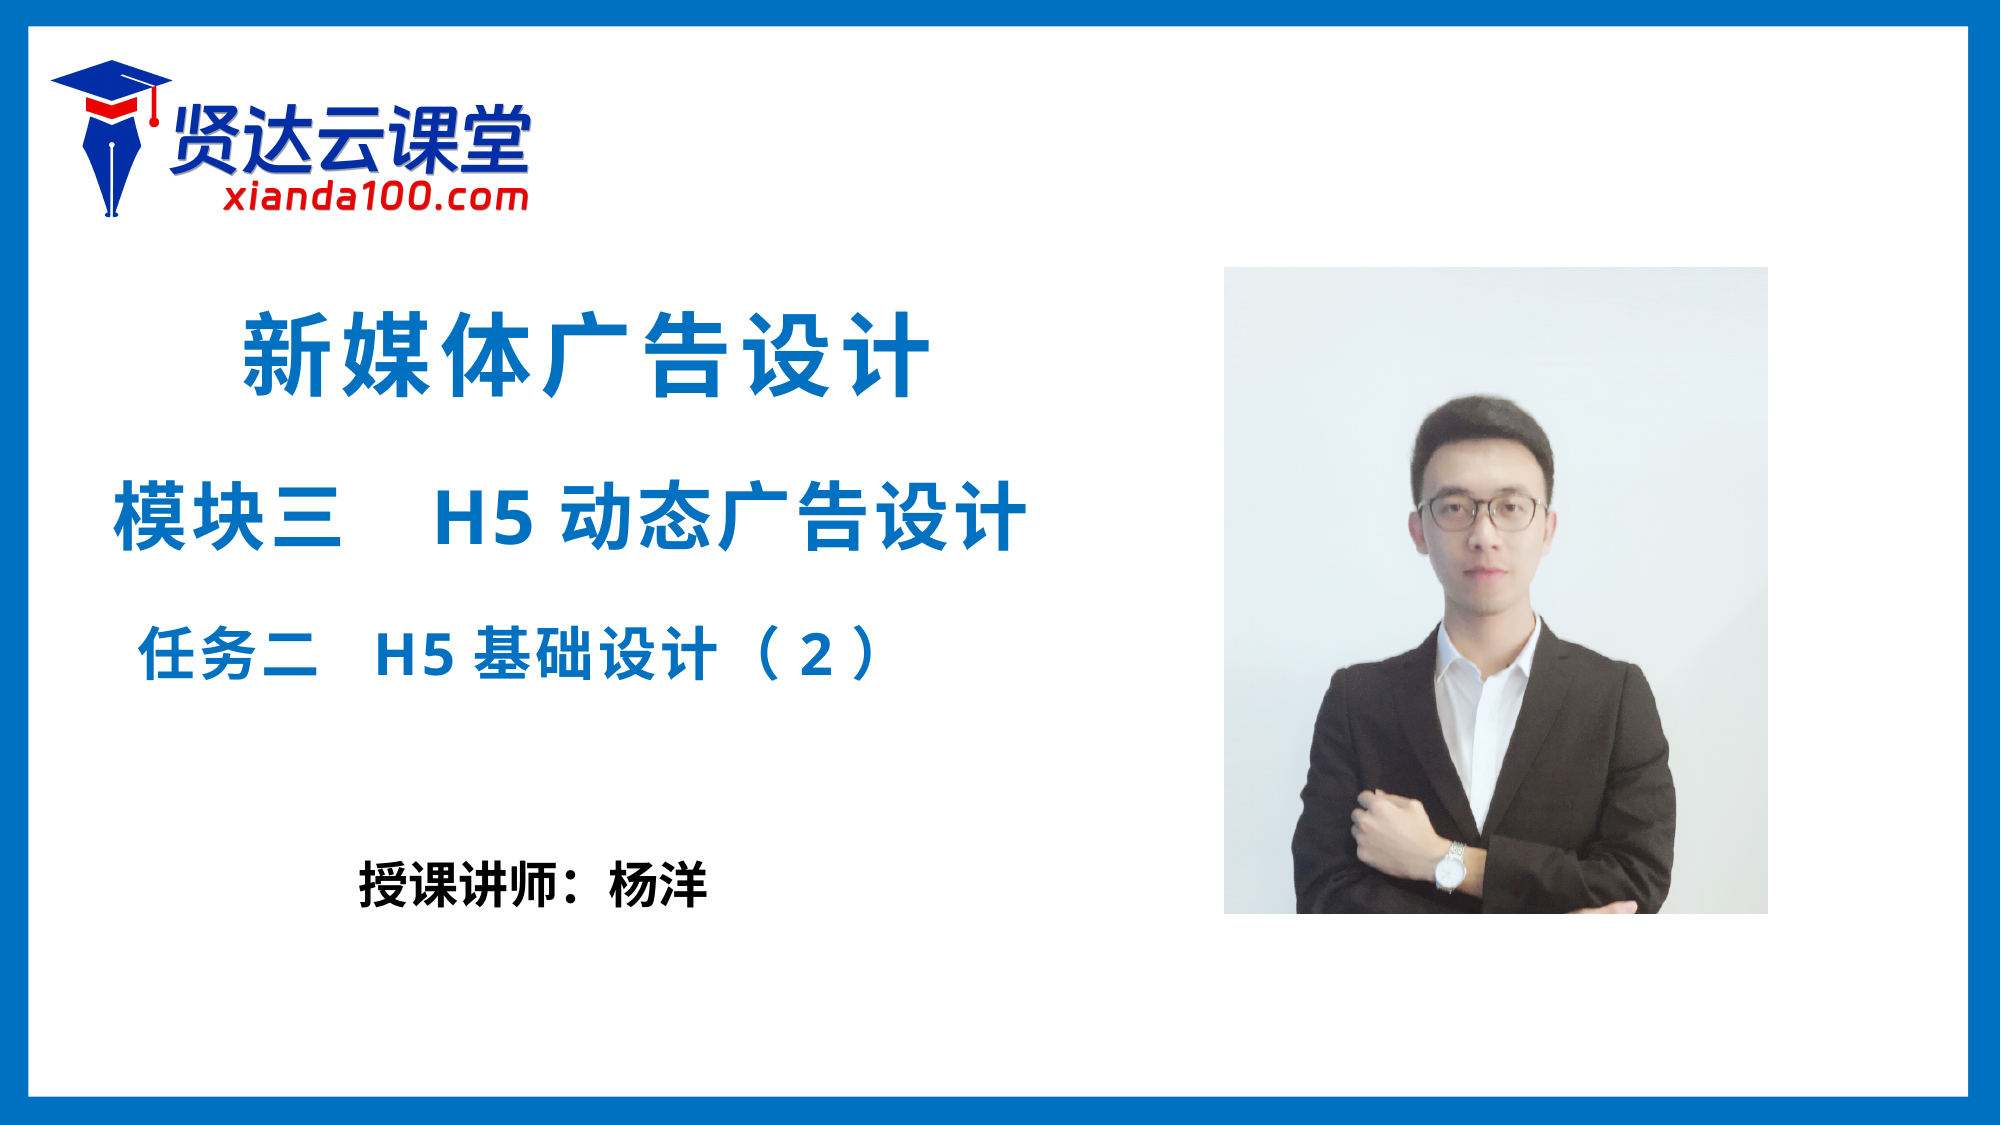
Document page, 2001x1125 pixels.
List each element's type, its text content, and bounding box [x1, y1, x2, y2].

text_box 模块三 H5动态广告设计 [90, 462, 1051, 577]
picture [1224, 267, 1768, 914]
text_box 任务二 H5基础设计（2） [63, 609, 983, 724]
picture [31, 30, 570, 256]
text_box 新媒体广告设计 [161, 290, 1013, 416]
text_box 授课讲师：杨洋 [200, 845, 868, 921]
